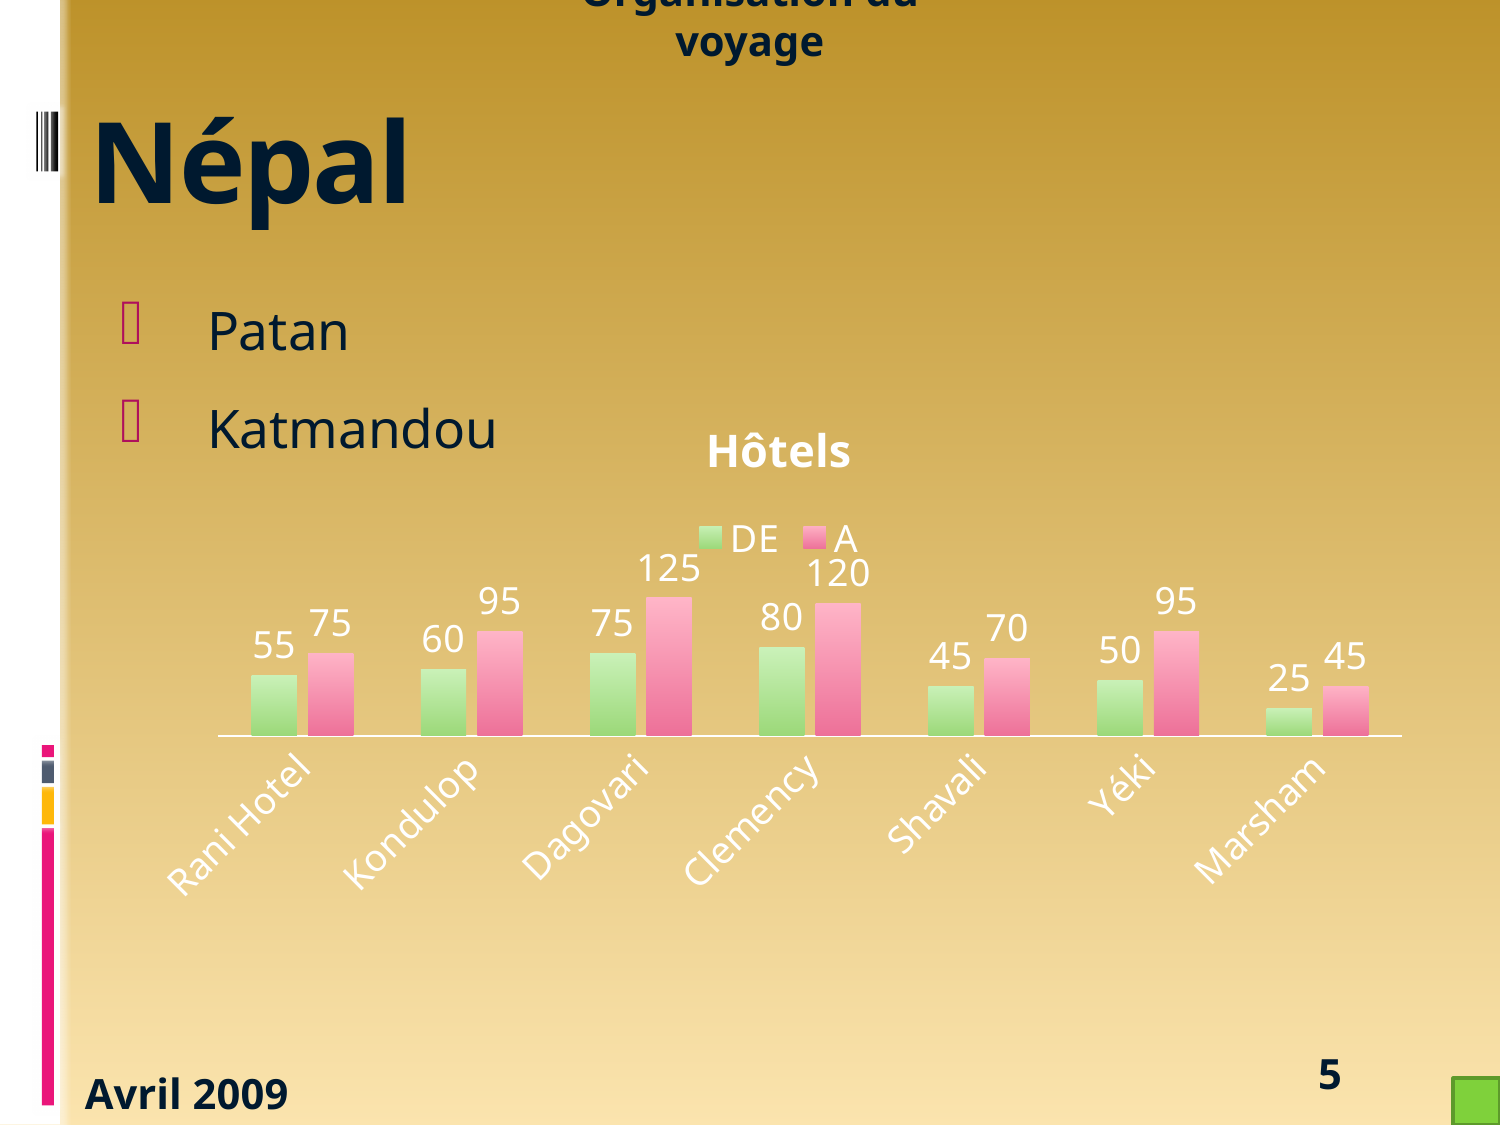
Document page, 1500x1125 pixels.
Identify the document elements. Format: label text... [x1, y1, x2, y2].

list Patan Katmandou [76, 290, 551, 469]
slide_number 5 [1303, 1042, 1395, 1113]
slide_number Avril 2009 [70, 1065, 340, 1125]
chart [128, 386, 1429, 919]
title Népal [75, 83, 1425, 234]
footer Organisation du voyage [507, 0, 993, 73]
